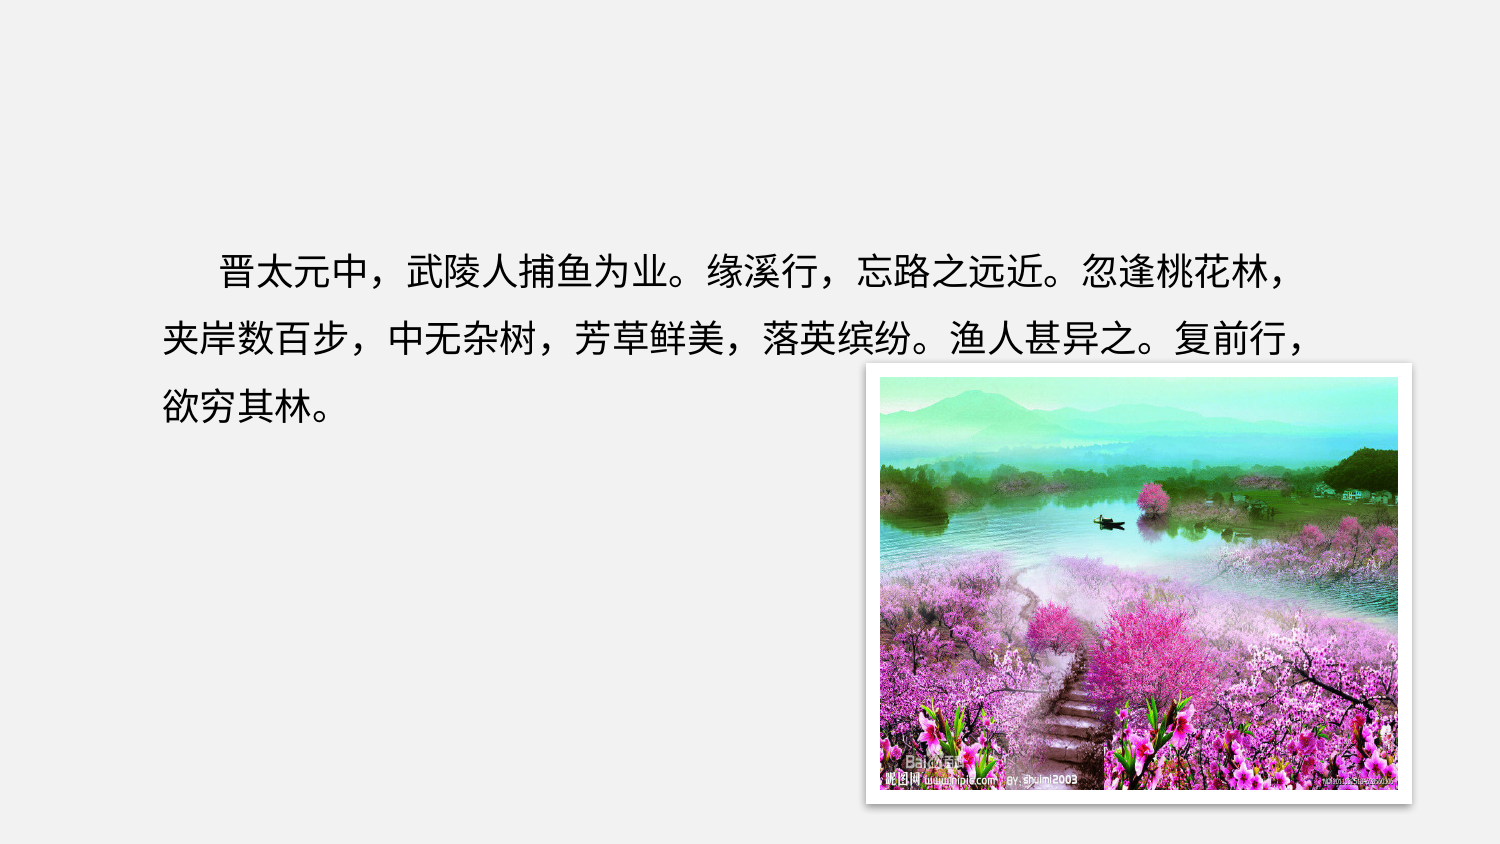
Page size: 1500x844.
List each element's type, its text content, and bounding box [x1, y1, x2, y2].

text_box 晋太元中，武陵人捕鱼为业。缘溪行，忘路之远近。忽逢桃花林，夹岸数百步，中无杂树，芳草鲜美，落英缤纷。渔人甚异之。复前行，欲穷其林。 [147, 217, 1352, 436]
picture [880, 376, 1399, 791]
